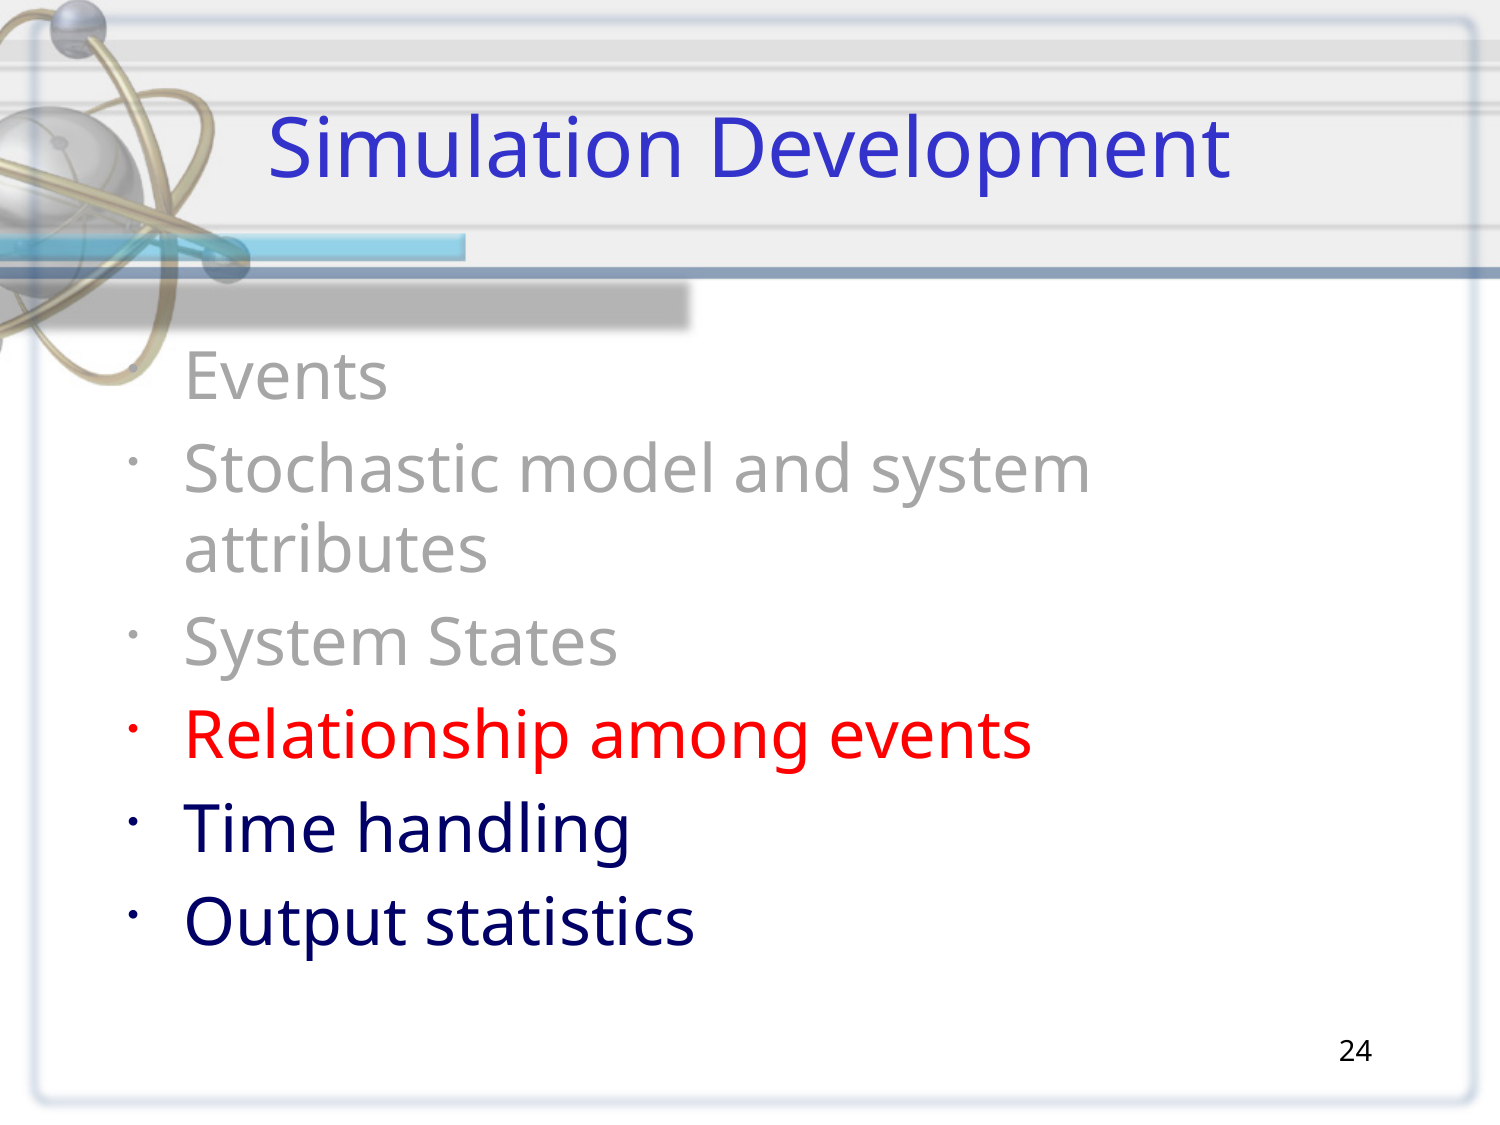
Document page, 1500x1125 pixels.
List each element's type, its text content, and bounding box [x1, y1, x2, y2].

picture [0, 0, 1500, 1125]
list Events Stochastic model and system attributes System States Relationship among events Time handling Output statistics [112, 324, 1388, 1001]
title Simulation Development [112, 49, 1388, 238]
slide_number 24 [1074, 1024, 1388, 1101]
